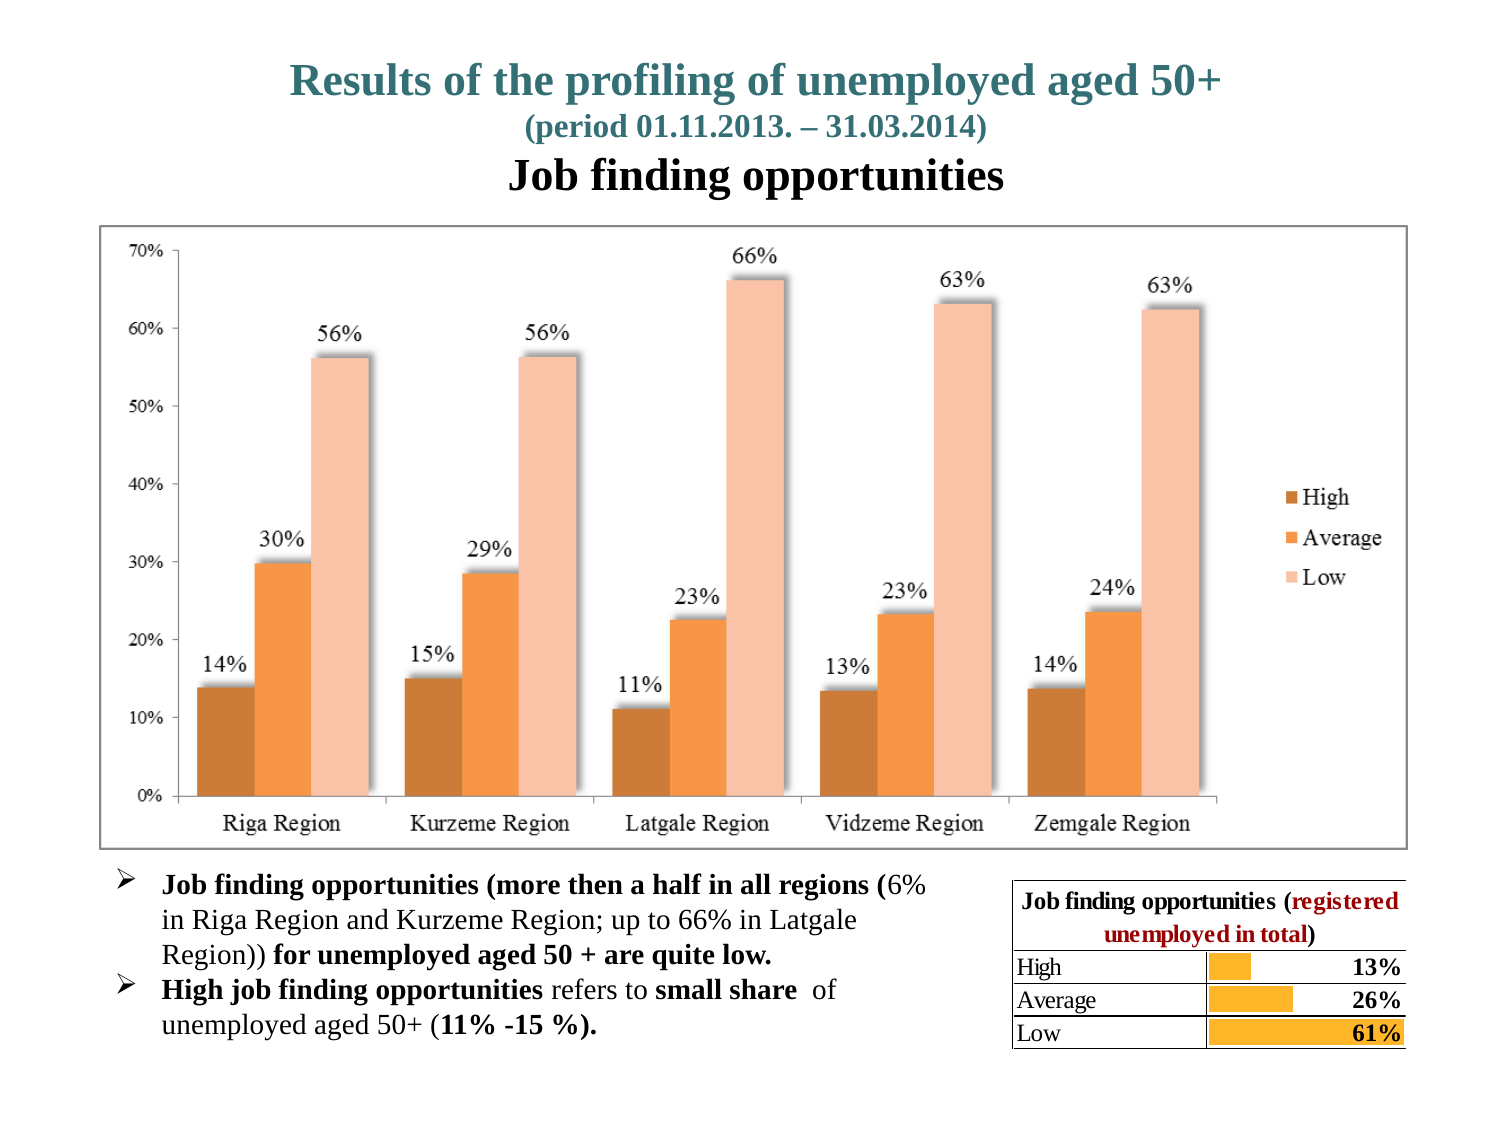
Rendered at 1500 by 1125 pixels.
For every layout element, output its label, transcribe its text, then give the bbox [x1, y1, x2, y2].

picture [99, 225, 1408, 851]
text_box Job finding opportunities (more then a half in all regions (6% in Riga Region and Kurzeme Region; up to 66% in Latgale Region)) for unemployed aged 50 + are quite low. High job finding opportunities refers to small share of unemployed aged 50+ (11% -15 %). [99, 858, 950, 1048]
picture [1011, 879, 1408, 1051]
text_box Results of the profiling of unemployed aged 50+ (period 01.11.2013. – 31.03.2014) Job finding opportunities [74, 36, 1438, 213]
